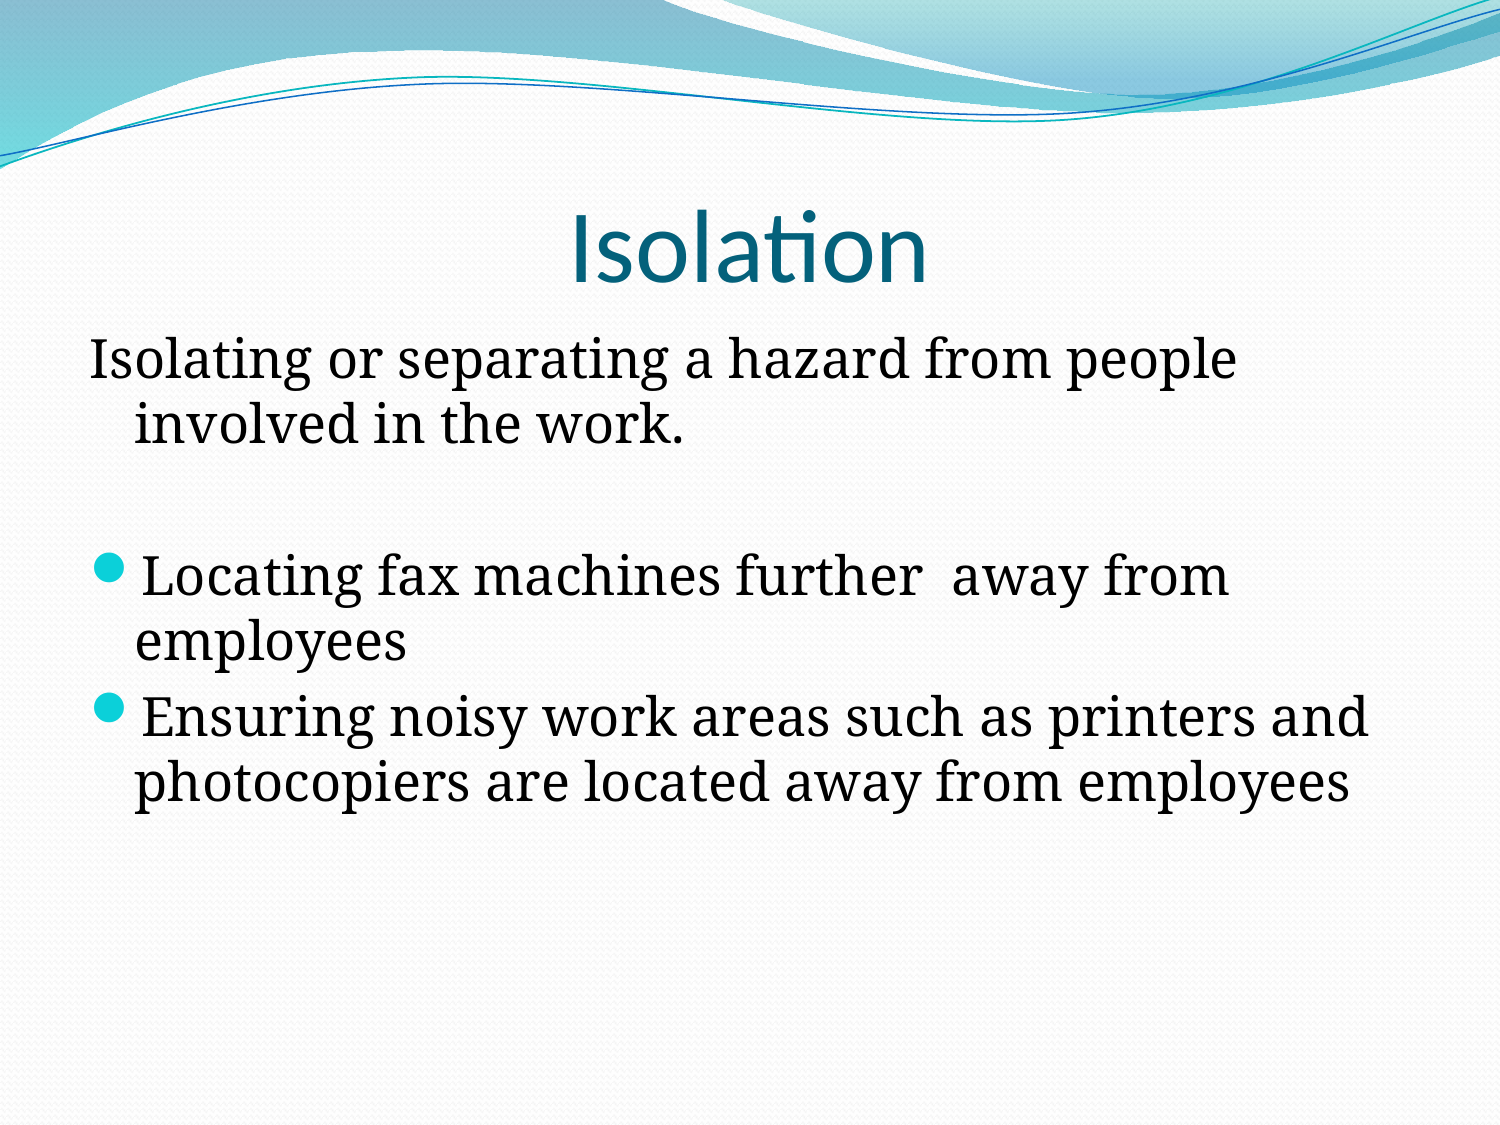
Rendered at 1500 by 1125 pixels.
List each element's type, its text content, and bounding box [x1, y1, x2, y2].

list Isolating or separating a hazard from people involved in the work. Locating fax machines further away from employees Ensuring noisy work areas such as printers and photocopiers are located away from employees [75, 317, 1425, 1038]
title Isolation [75, 115, 1425, 303]
